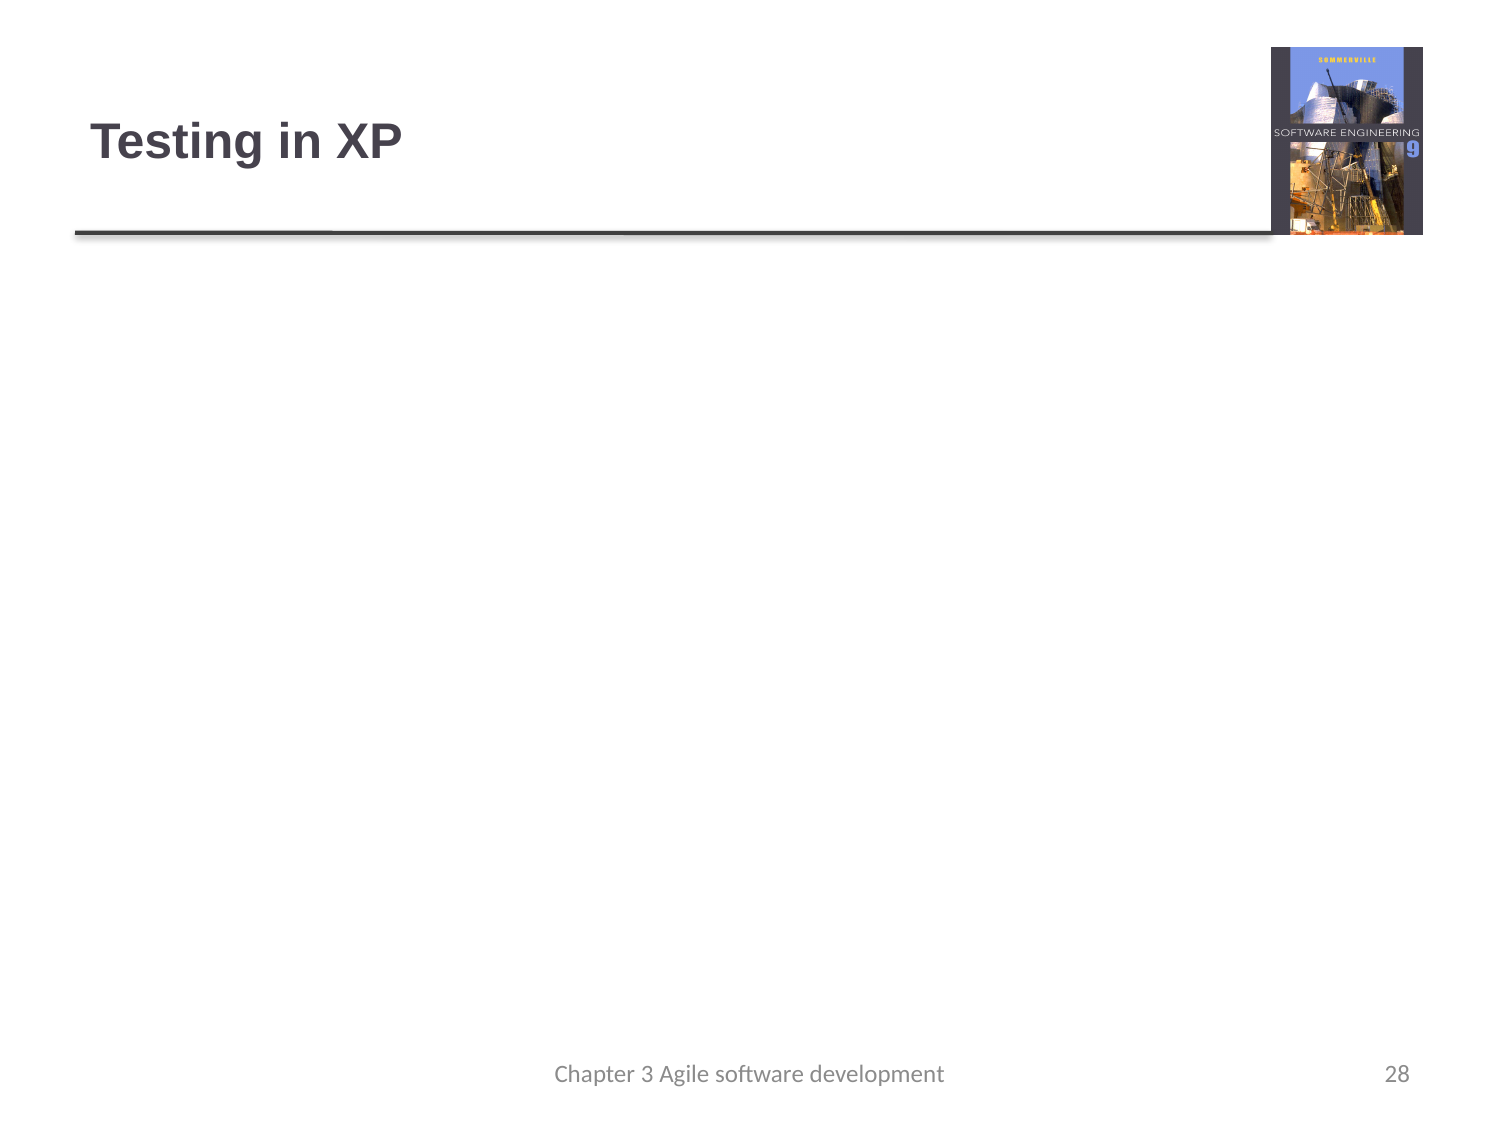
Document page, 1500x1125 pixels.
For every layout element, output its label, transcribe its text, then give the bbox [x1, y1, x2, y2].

footer Chapter 3 Agile software development [512, 1042, 988, 1103]
title Testing in XP [74, 44, 1272, 233]
slide_number 28 [1074, 1042, 1425, 1103]
picture [1272, 47, 1423, 235]
